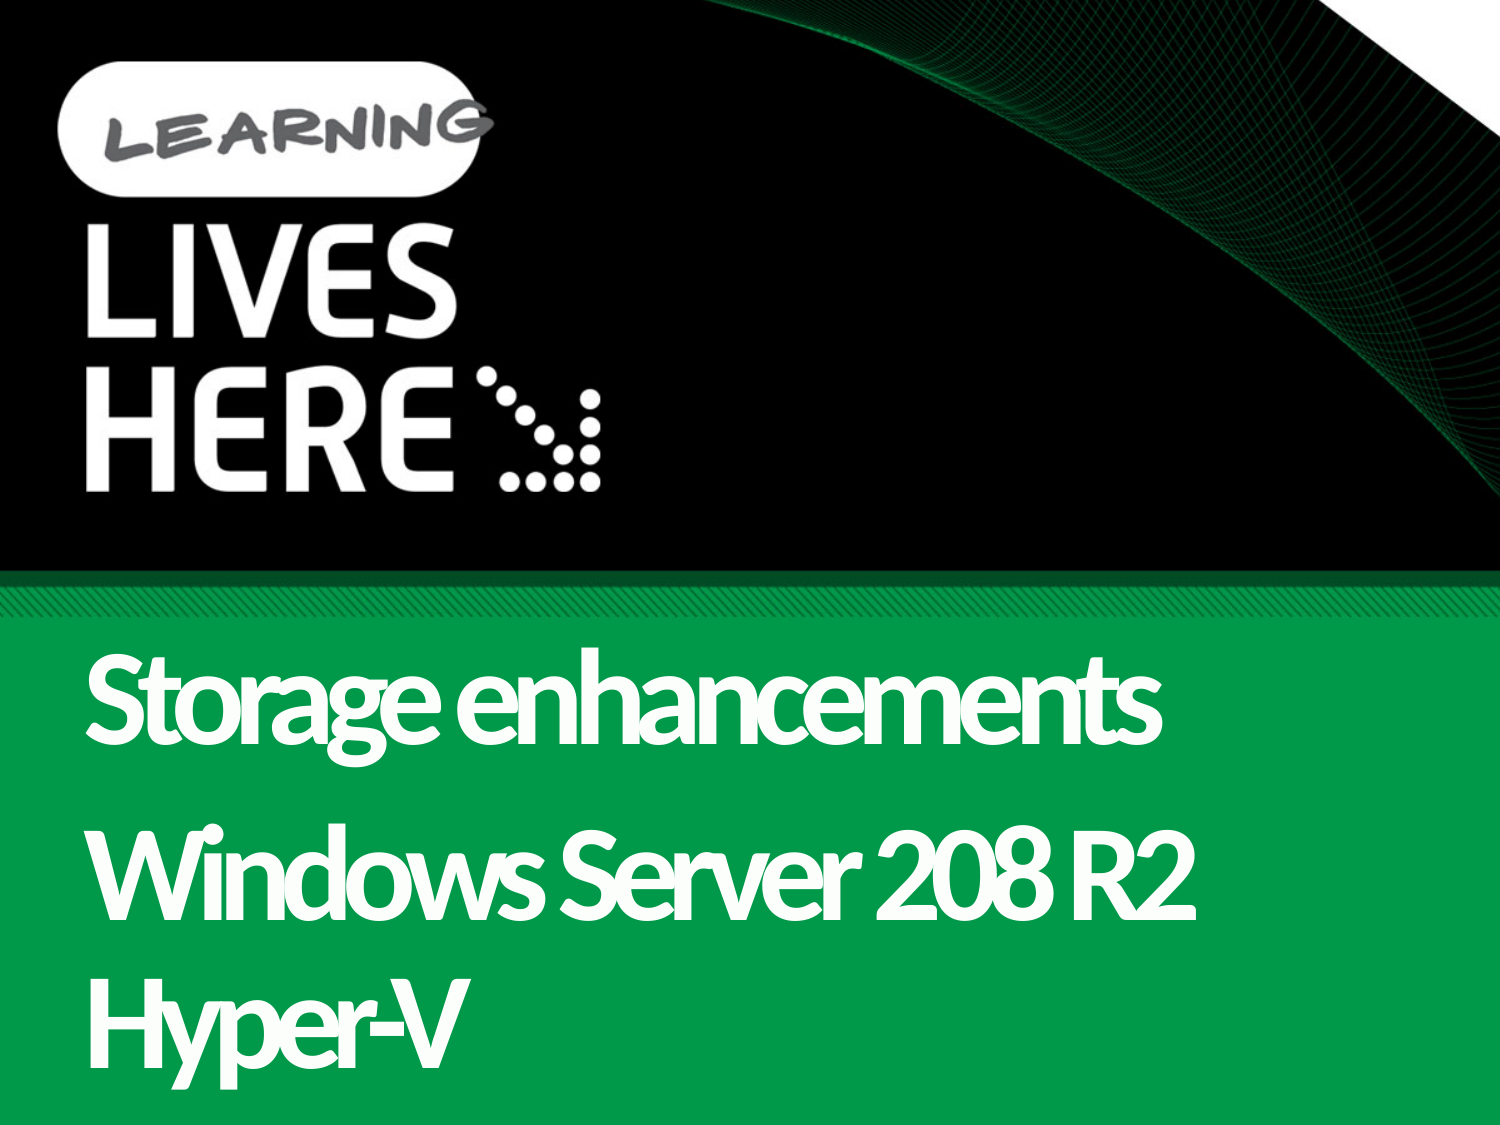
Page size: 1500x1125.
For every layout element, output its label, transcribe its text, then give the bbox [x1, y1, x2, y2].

list Storage enhancements Windows Server 208 R2 Hyper-V [83, 625, 1344, 930]
picture [0, 0, 1500, 1125]
